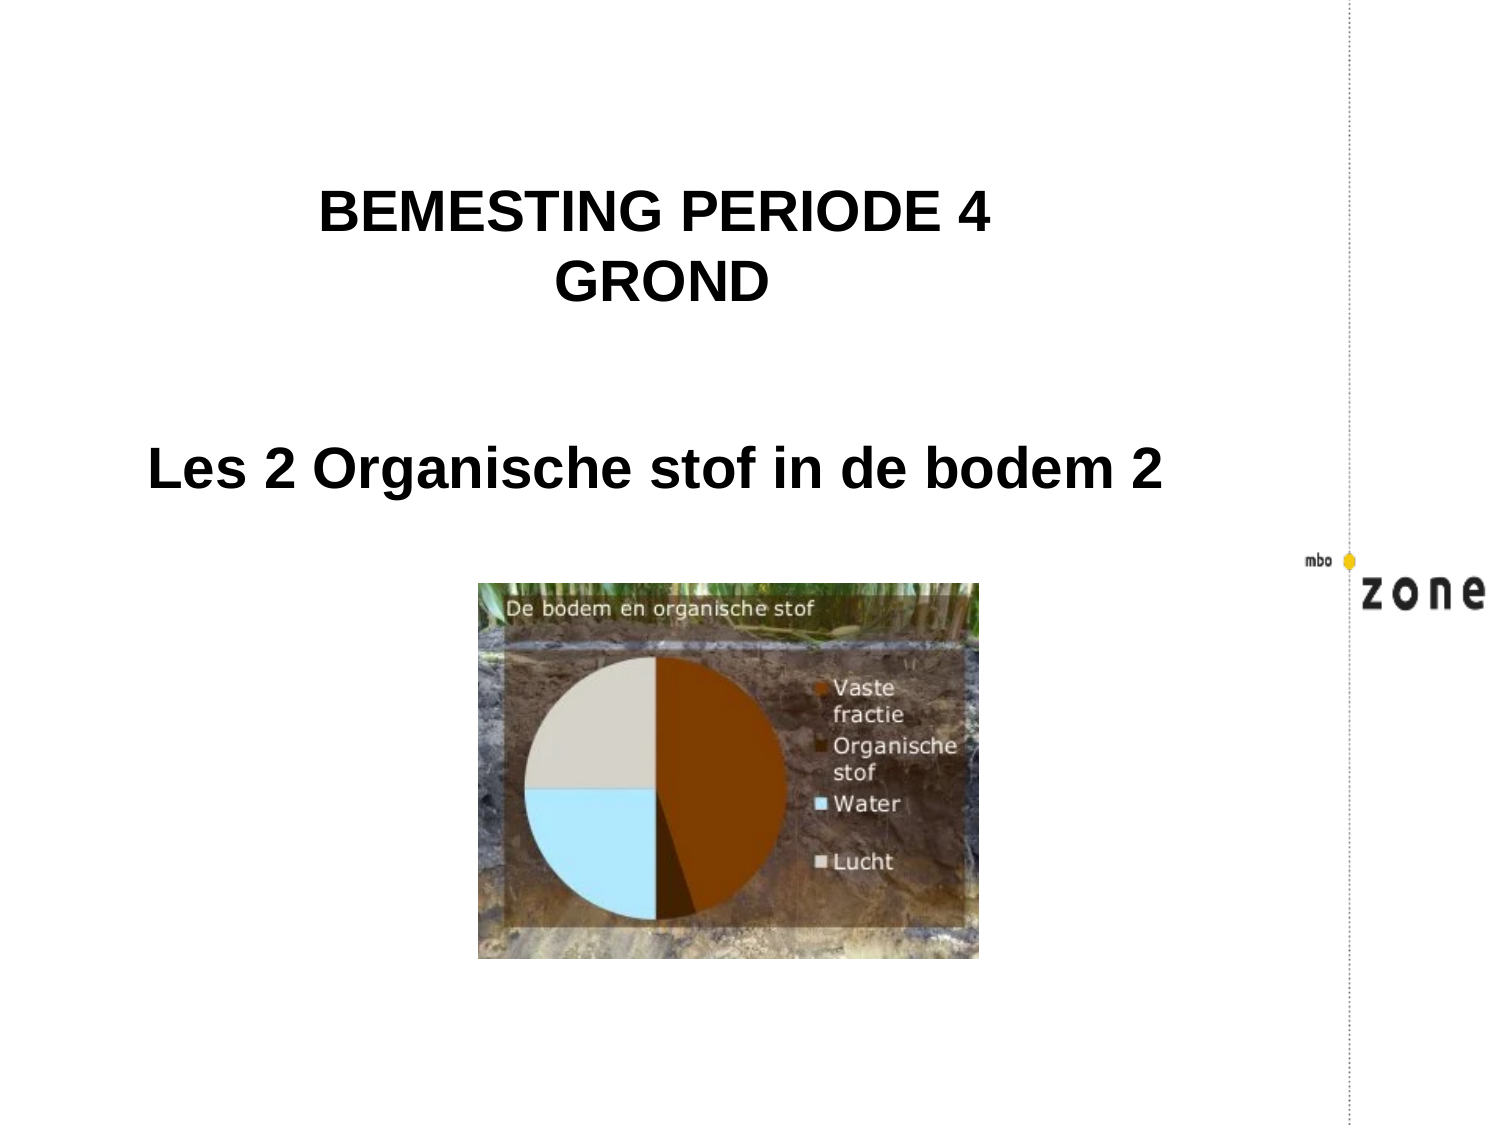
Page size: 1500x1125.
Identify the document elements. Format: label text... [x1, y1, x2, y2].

picture [1197, 666, 1500, 1125]
title Les 2 Organische stof in de bodem 2 [147, 438, 1500, 666]
picture [478, 583, 979, 959]
picture [1197, 0, 1500, 438]
text_box BEMESTING PERIODE 4 GROND [147, 166, 1178, 321]
